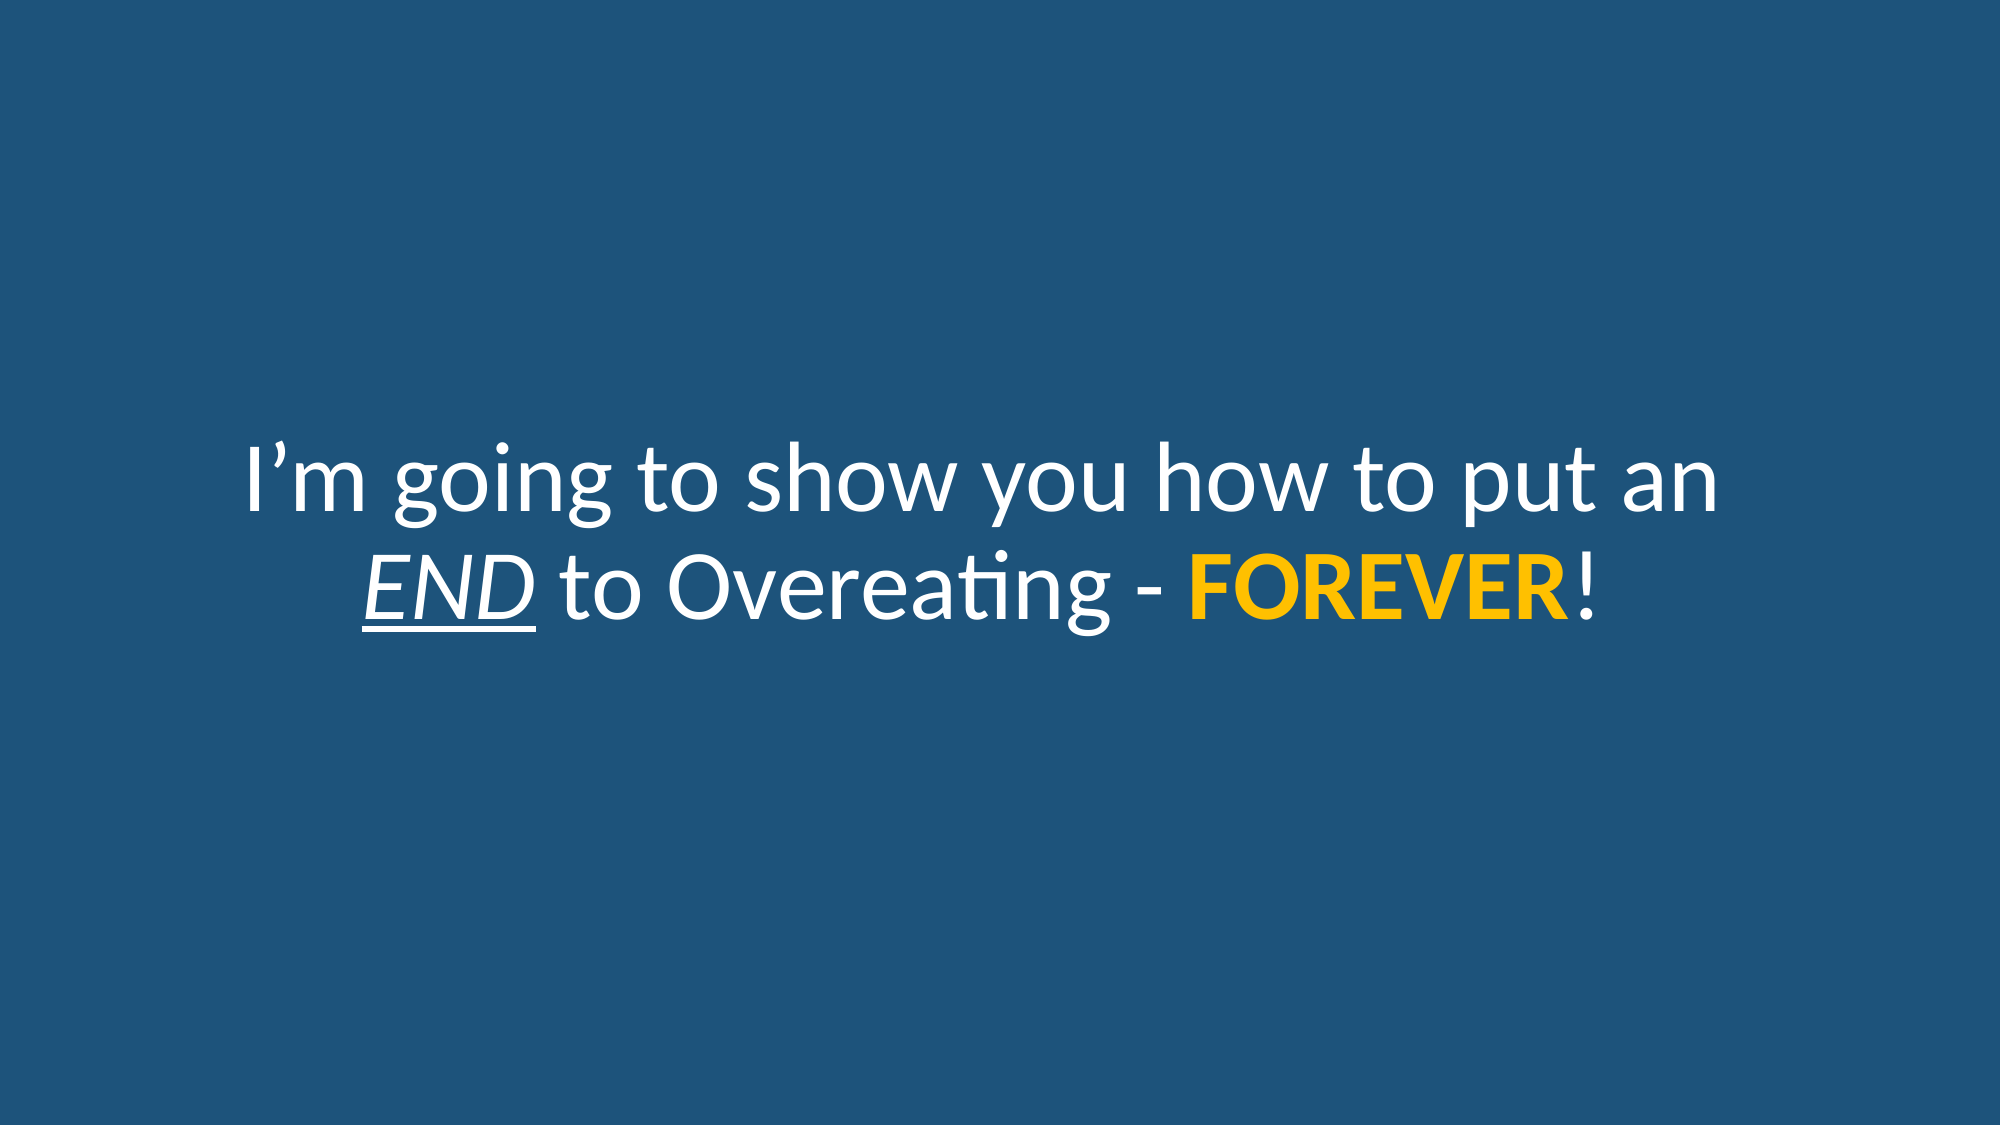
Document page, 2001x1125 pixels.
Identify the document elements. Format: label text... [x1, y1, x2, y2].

title I’m going to show you how to put an END to Overeating - FOREVER! [204, 456, 1760, 849]
